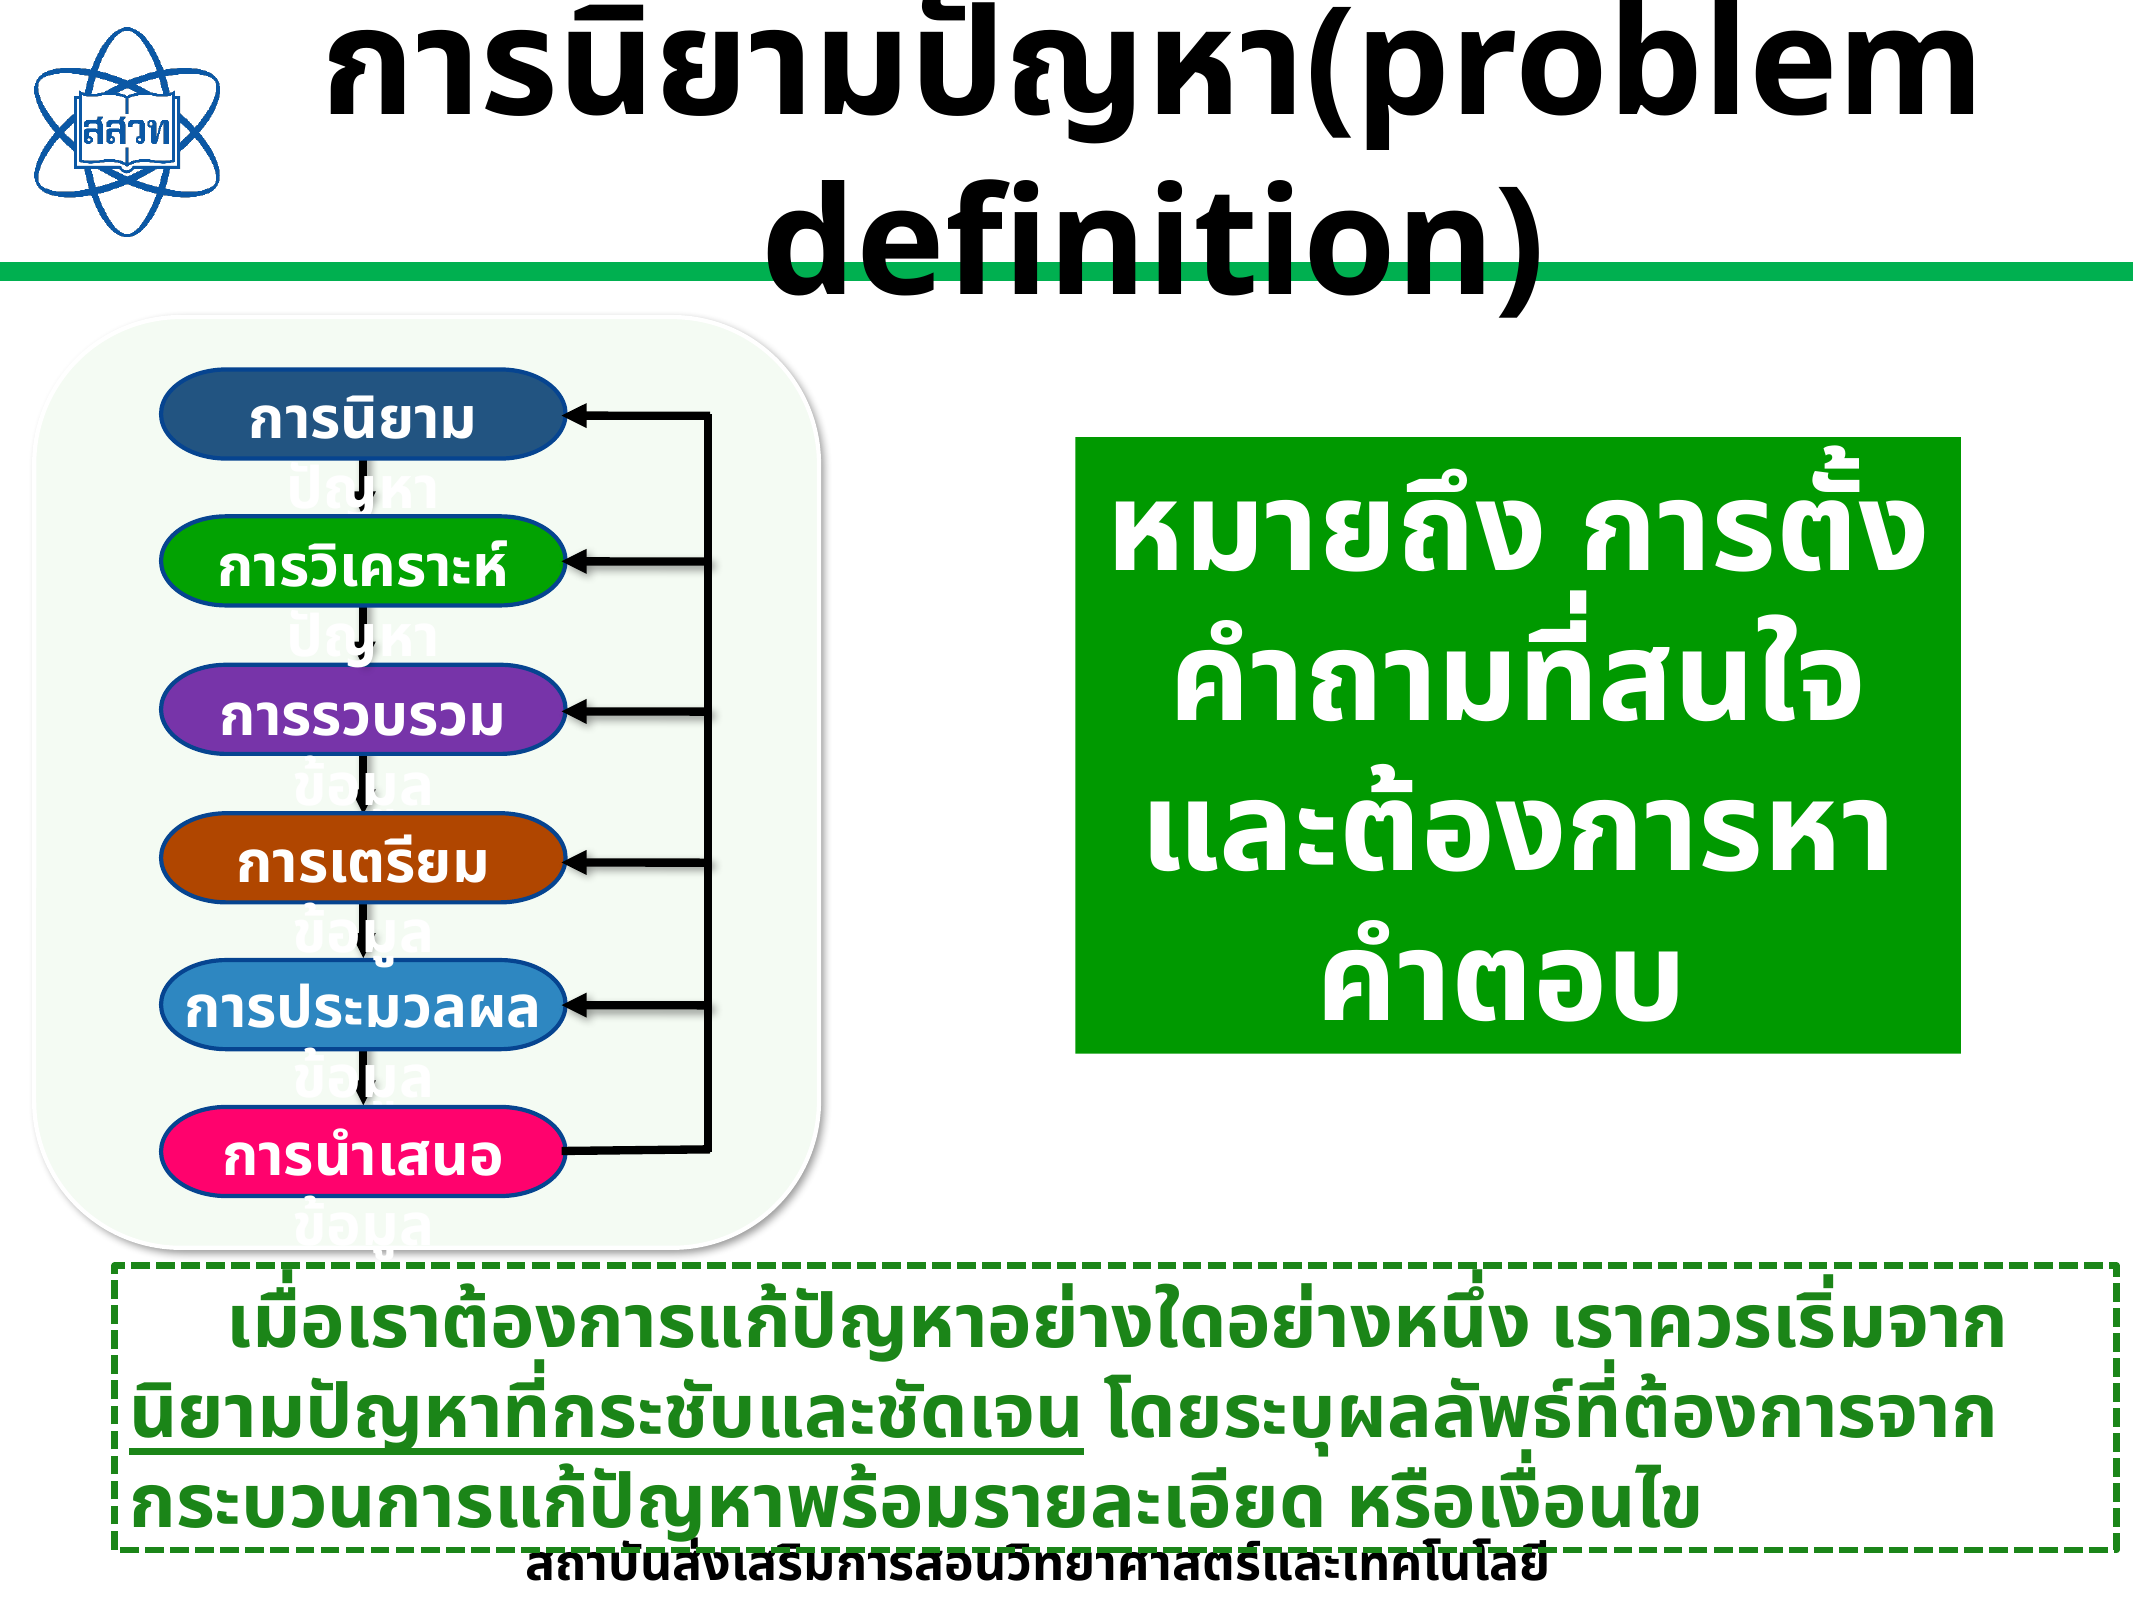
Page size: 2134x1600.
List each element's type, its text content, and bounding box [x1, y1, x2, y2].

text_box การนิยามปัญหา(problem definition) [305, 274, 2002, 333]
text_box การนิยามปัญหา(problem definition) [305, 0, 2002, 269]
text_box หมายถึง การตั้งคำถามที่สนใจ และต้องการหาคำตอบ [1075, 437, 1961, 1054]
text_box สถาบันส่งเสริมการสอนวิทยาศาสตร์และเทคโนโลยี [74, 1522, 2002, 1589]
text_box เมื่อเราต้องการแก้ปัญหาอย่างใดอย่างหนึ่ง เราควรเริ่มจากนิยามปัญหาที่กระชับและชัดเจน โดยระบุผลลัพธ์ที่ต้องการจากกระบวนการแก้ปัญหาพร้อมรายละเอียด หรือเงื่อนไข [114, 1265, 2117, 1551]
picture [33, 27, 220, 237]
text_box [33, 316, 820, 1249]
